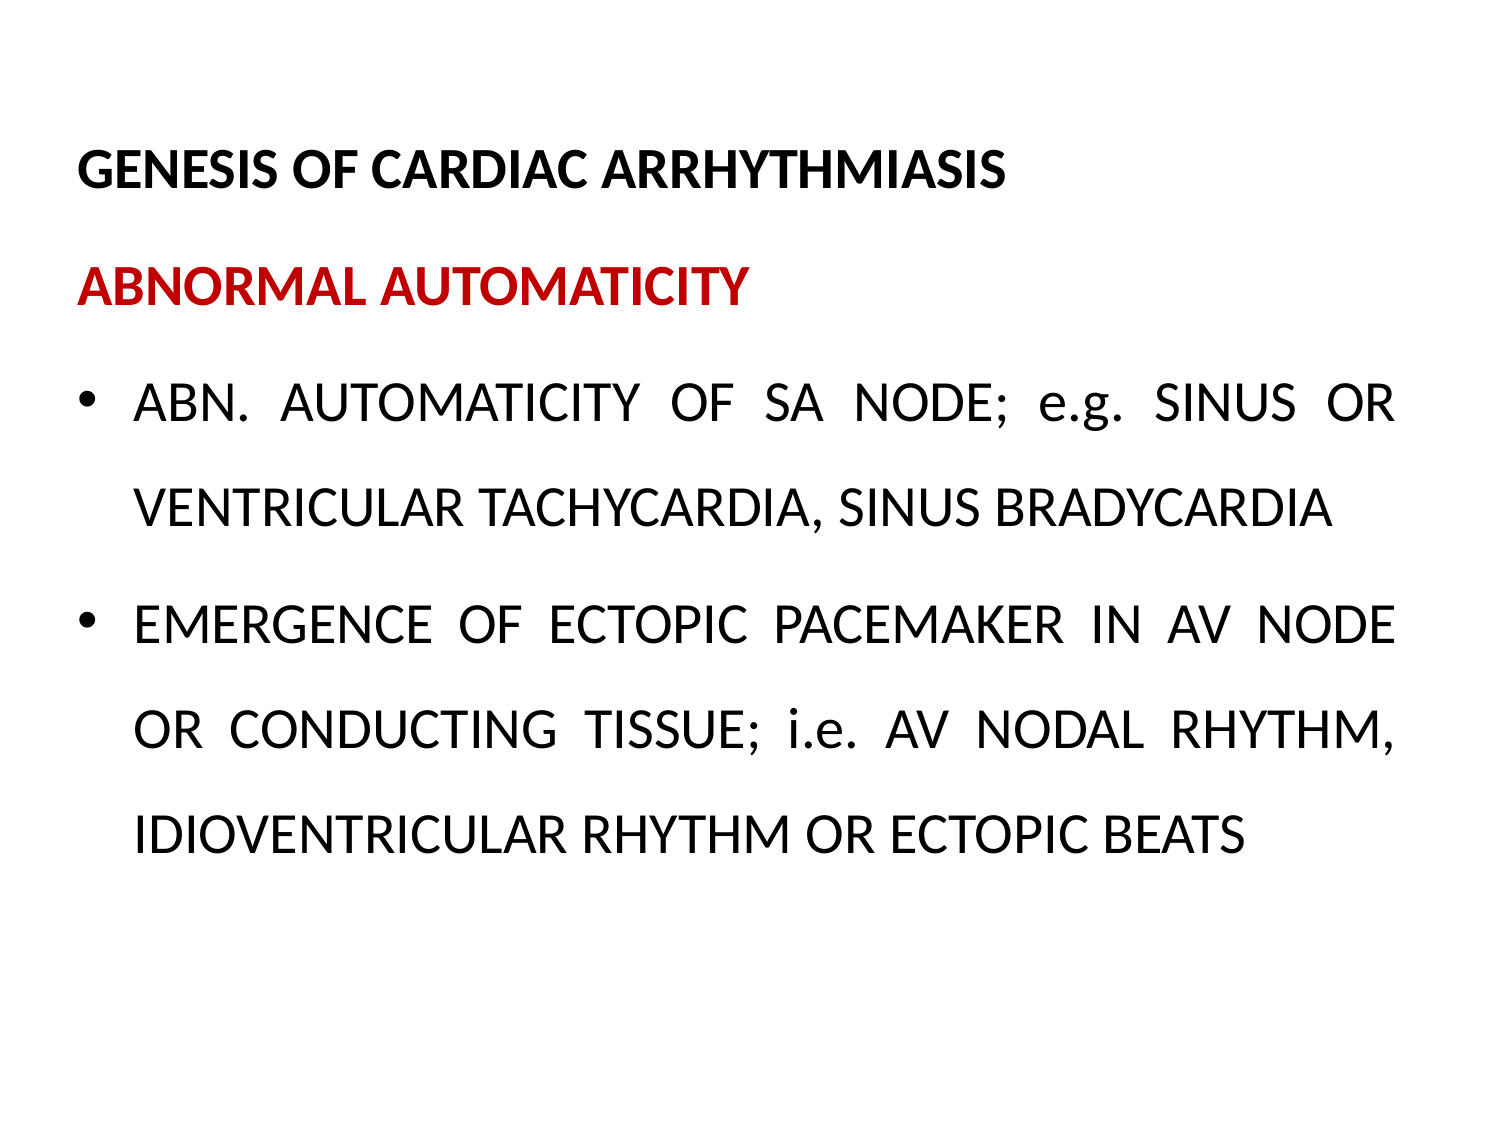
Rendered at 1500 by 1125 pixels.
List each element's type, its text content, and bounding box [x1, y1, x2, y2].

list GENESIS OF CARDIAC ARRHYTHMIASIS ABNORMAL AUTOMATICITY ABN. AUTOMATICITY OF SA NODE; e.g. SINUS OR VENTRICULAR TACHYCARDIA, SINUS BRADYCARDIA EMERGENCE OF ECTOPIC PACEMAKER IN AV NODE OR CONDUCTING TISSUE; i.e. AV NODAL RHYTHM, IDIOVENTRICULAR RHYTHM OR ECTOPIC BEATS [62, 87, 1413, 1063]
